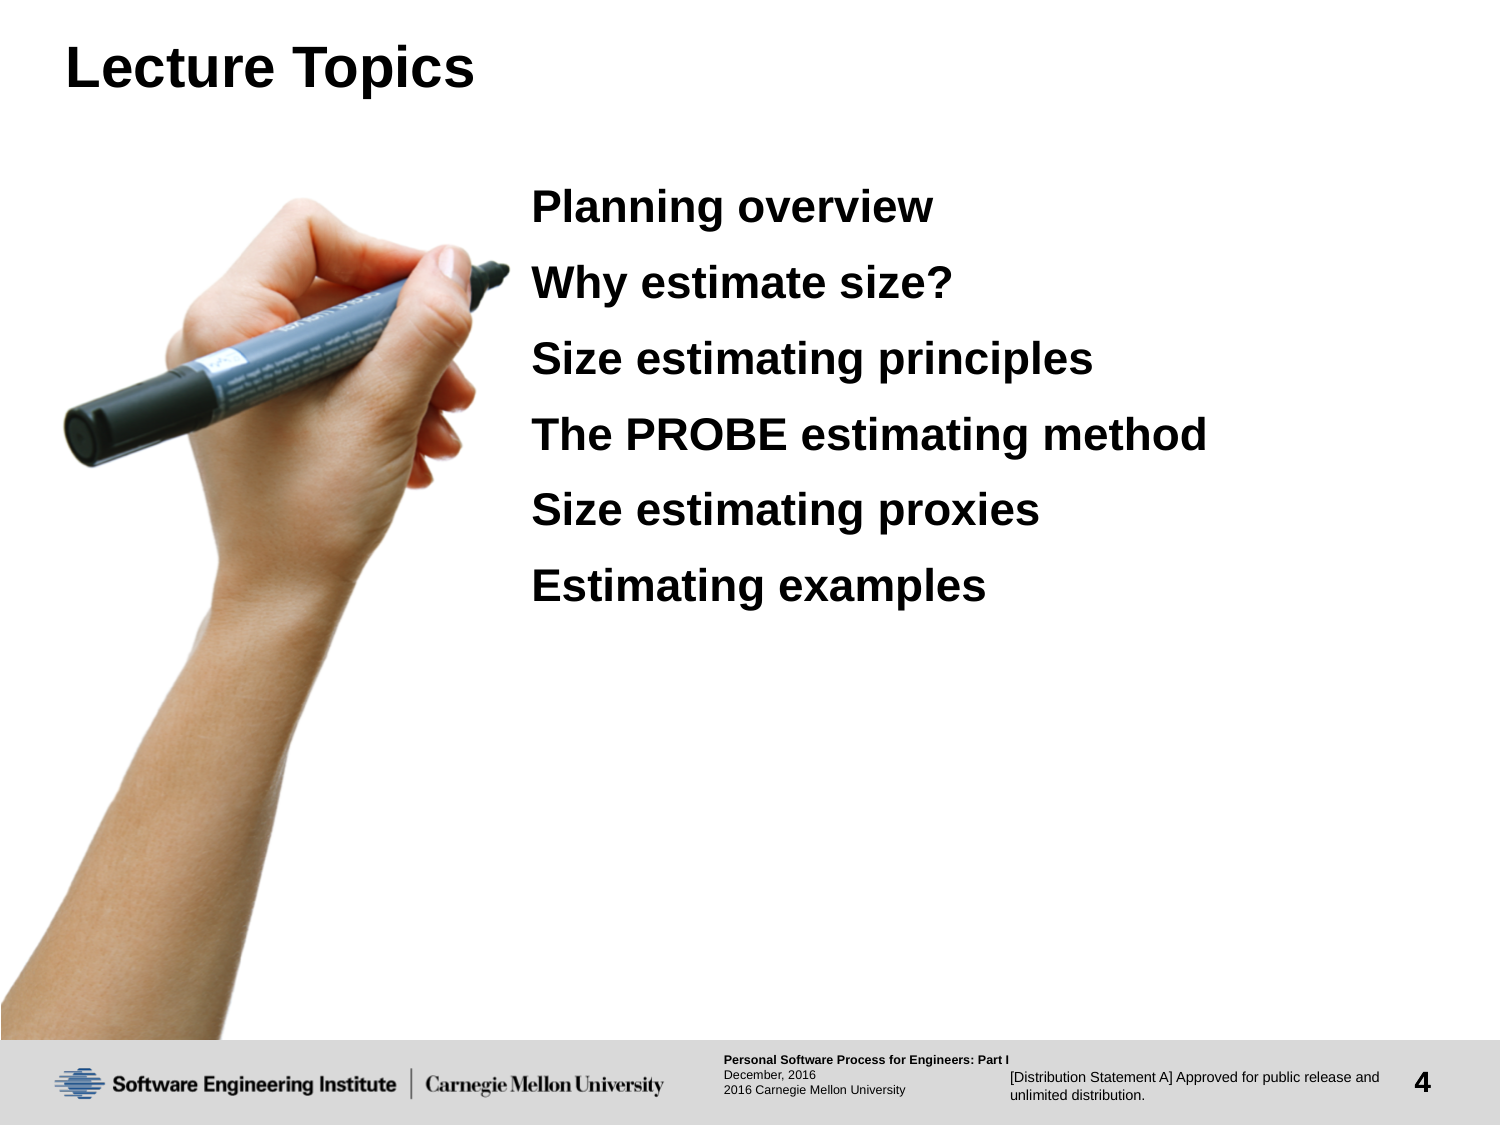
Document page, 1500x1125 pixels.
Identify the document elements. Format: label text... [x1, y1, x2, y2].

list Planning overview Why estimate size? Size estimating principles The PROBE estimating method Size estimating proxies Estimating examples [531, 176, 1432, 1000]
picture [46, 1061, 673, 1104]
picture [1, 180, 532, 1040]
title Lecture Topics [65, 37, 1313, 148]
